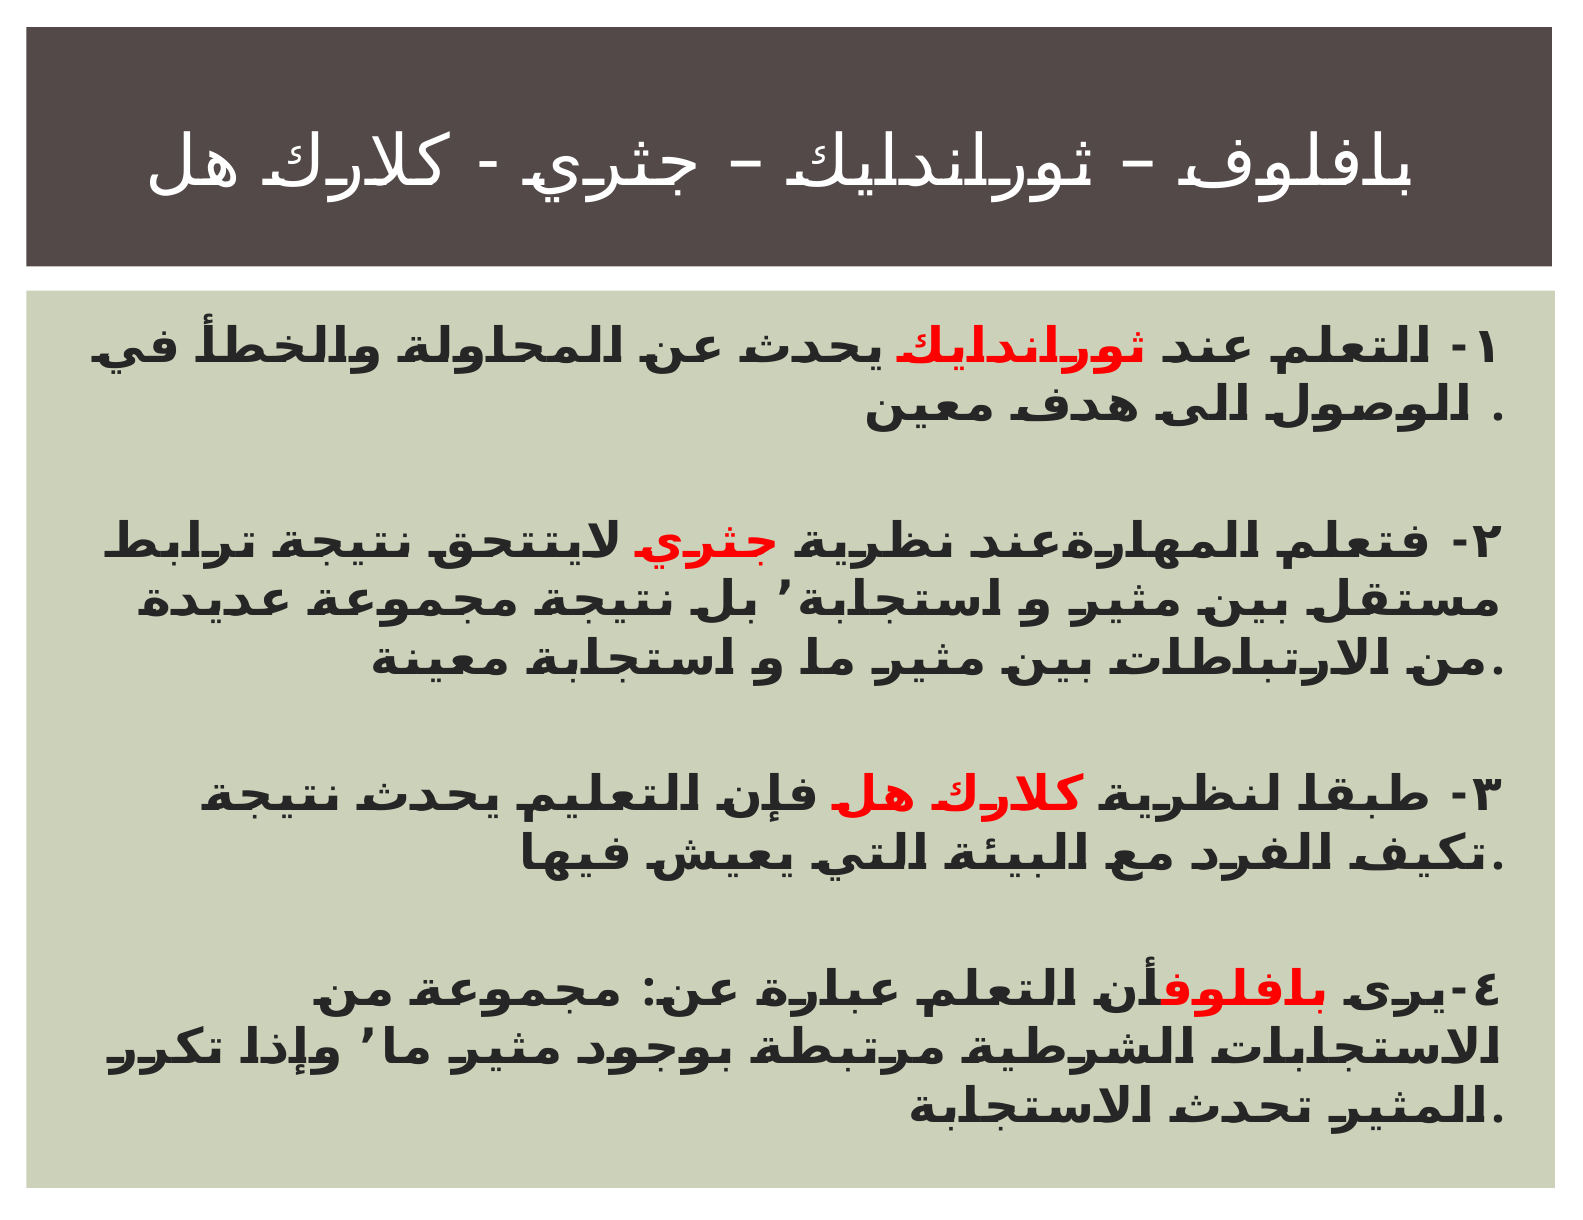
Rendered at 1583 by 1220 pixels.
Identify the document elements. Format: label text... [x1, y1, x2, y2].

title بافلوف – ثوراندايك – جثري - كلارك هل [65, 63, 1517, 251]
list ١- التعلم عند ثوراندايك يحدث عن المحاولة والخطأ في الوصول الى هدف معين . ٢- فتعلم المهارةعند نظرية جثري لايتتحق نتيجة ترابط مستقل بين مثير و استجابة٬ بل نتيجة مجموعة عديدة من الارتباطات بين مثير ما و استجابة معينة. ٣- طبقا لنظرية كلارك هل فإن التعليم يحدث نتيجة تكيف الفرد مع البيئة التي يعيش فيها. ٤-يرى بافلوفأن التعلم عبارة عن: مجموعة من الاستجابات الشرطية مرتبطة بوجود مثير ما٬ وإذا تكرر المثير تحدث الاستجابة. [65, 305, 1522, 1160]
